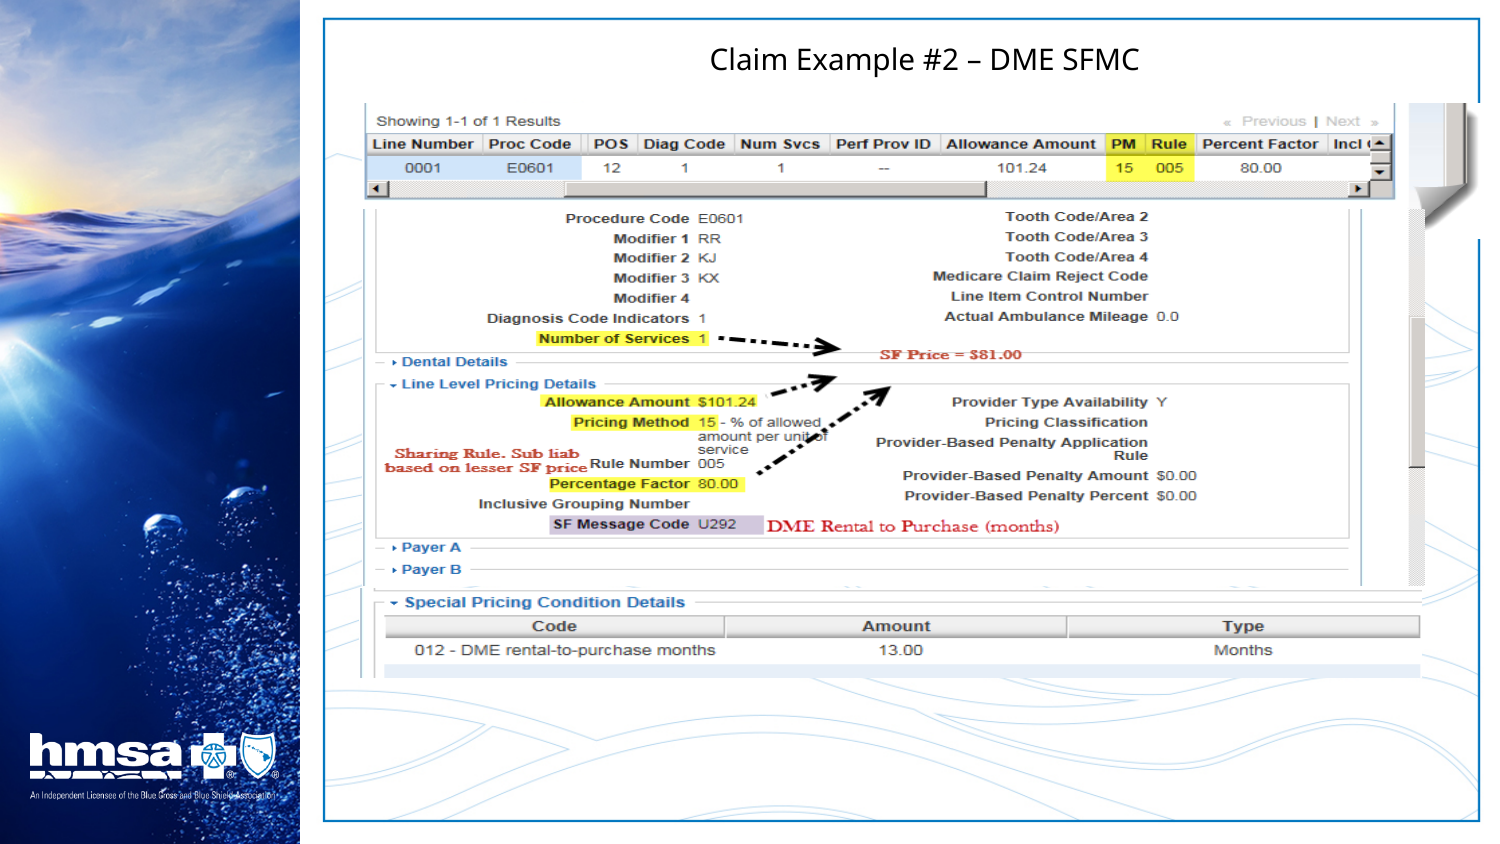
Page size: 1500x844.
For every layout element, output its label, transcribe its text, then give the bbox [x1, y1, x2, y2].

title Claim Example #2 – DME SFMC [425, 33, 1425, 85]
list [362, 102, 1488, 240]
picture [0, 0, 1500, 844]
